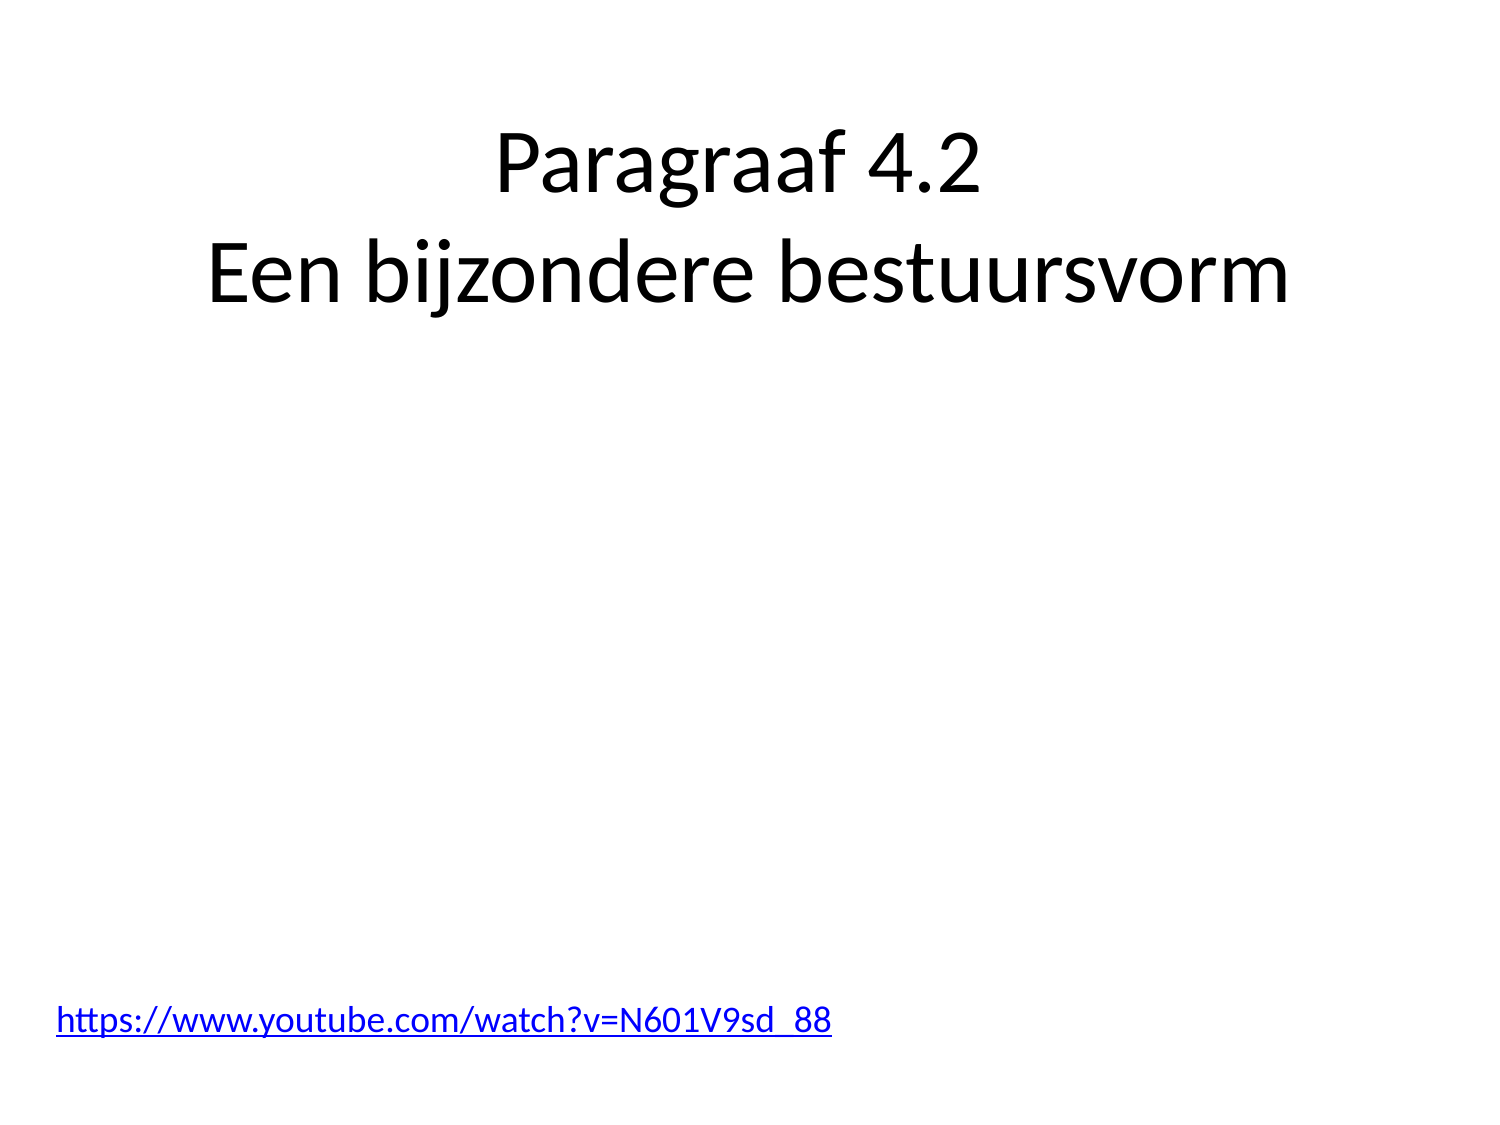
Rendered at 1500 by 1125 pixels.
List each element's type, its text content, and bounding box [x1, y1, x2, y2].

text_box https://www.youtube.com/watch?v=N601V9sd_88 [41, 987, 928, 1048]
title Paragraaf 4.2 Een bijzondere bestuursvorm [112, 90, 1388, 332]
